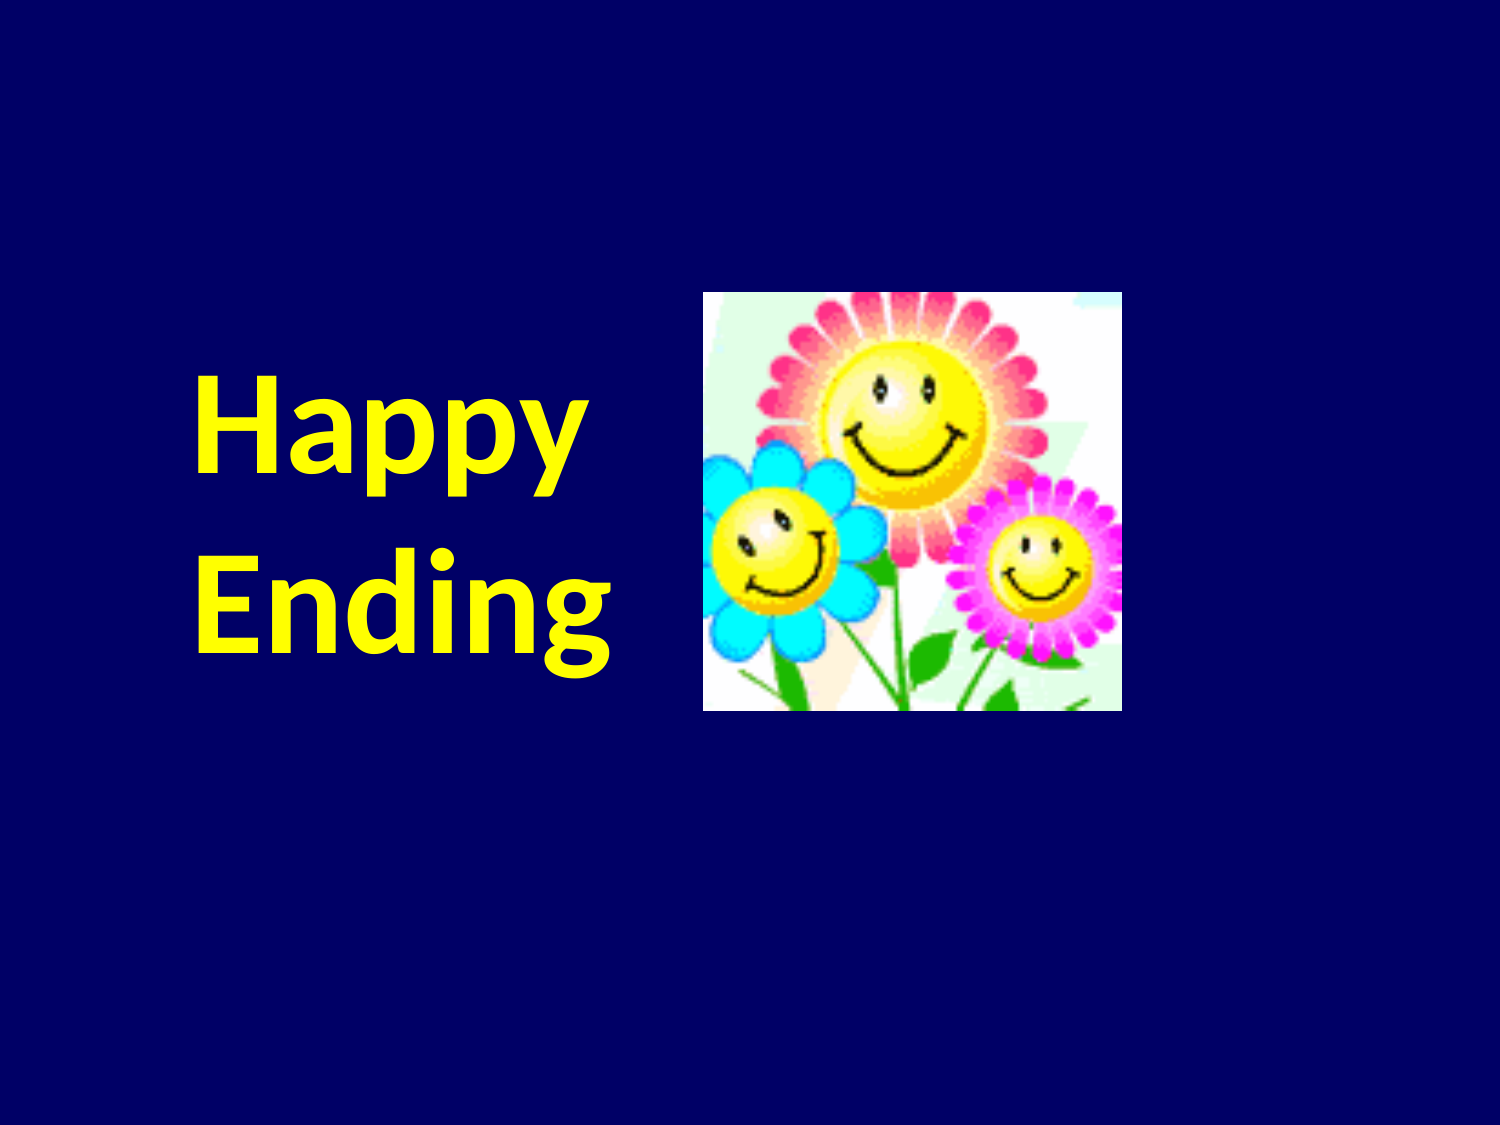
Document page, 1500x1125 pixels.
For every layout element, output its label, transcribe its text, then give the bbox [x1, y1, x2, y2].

picture [702, 292, 1122, 712]
text_box Happy Ending [175, 316, 697, 692]
